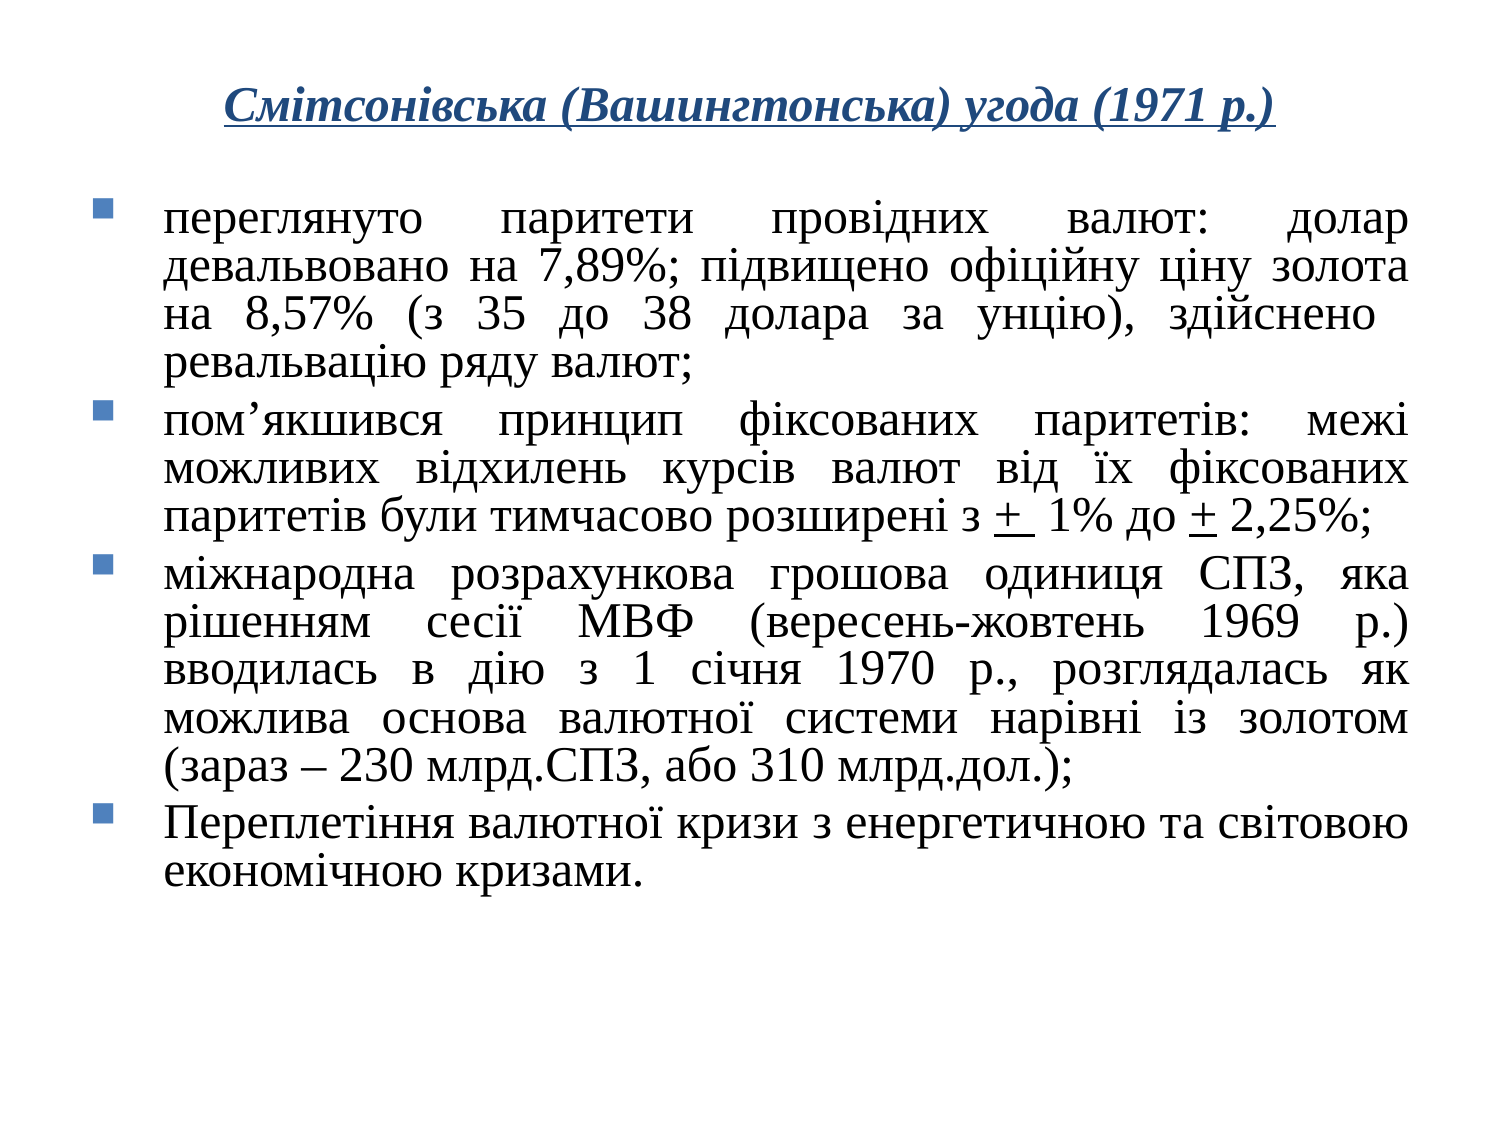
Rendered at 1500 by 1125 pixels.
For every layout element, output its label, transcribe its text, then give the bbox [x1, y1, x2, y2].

text_box переглянуто паритети провідних валют: долар девальвовано на 7,89%; підвищено офіційну ціну золота на 8,57% (з 35 до 38 долара за унцію), здійснено ревальвацію ряду валют; пом’якшився принцип фіксованих паритетів: межі можливих відхилень курсів валют від їх фіксованих паритетів були тимчасово розширені з + 1% до + 2,25%; міжнародна розрахункова грошова одиниця СПЗ, яка рішенням сесії МВФ (вересень-жовтень 1969 р.) вводилась в дію з 1 січня 1970 р., розглядалась як можлива основа валютної системи нарівні із золотом (зараз – 230 млрд.СПЗ, або 310 млрд.дол.); Переплетіння валютної кризи з енергетичною та світовою економічною кризами. [74, 187, 1425, 938]
text_box Смітсонівська (Вашингтонська) угода (1971 р.) [41, 54, 1471, 140]
